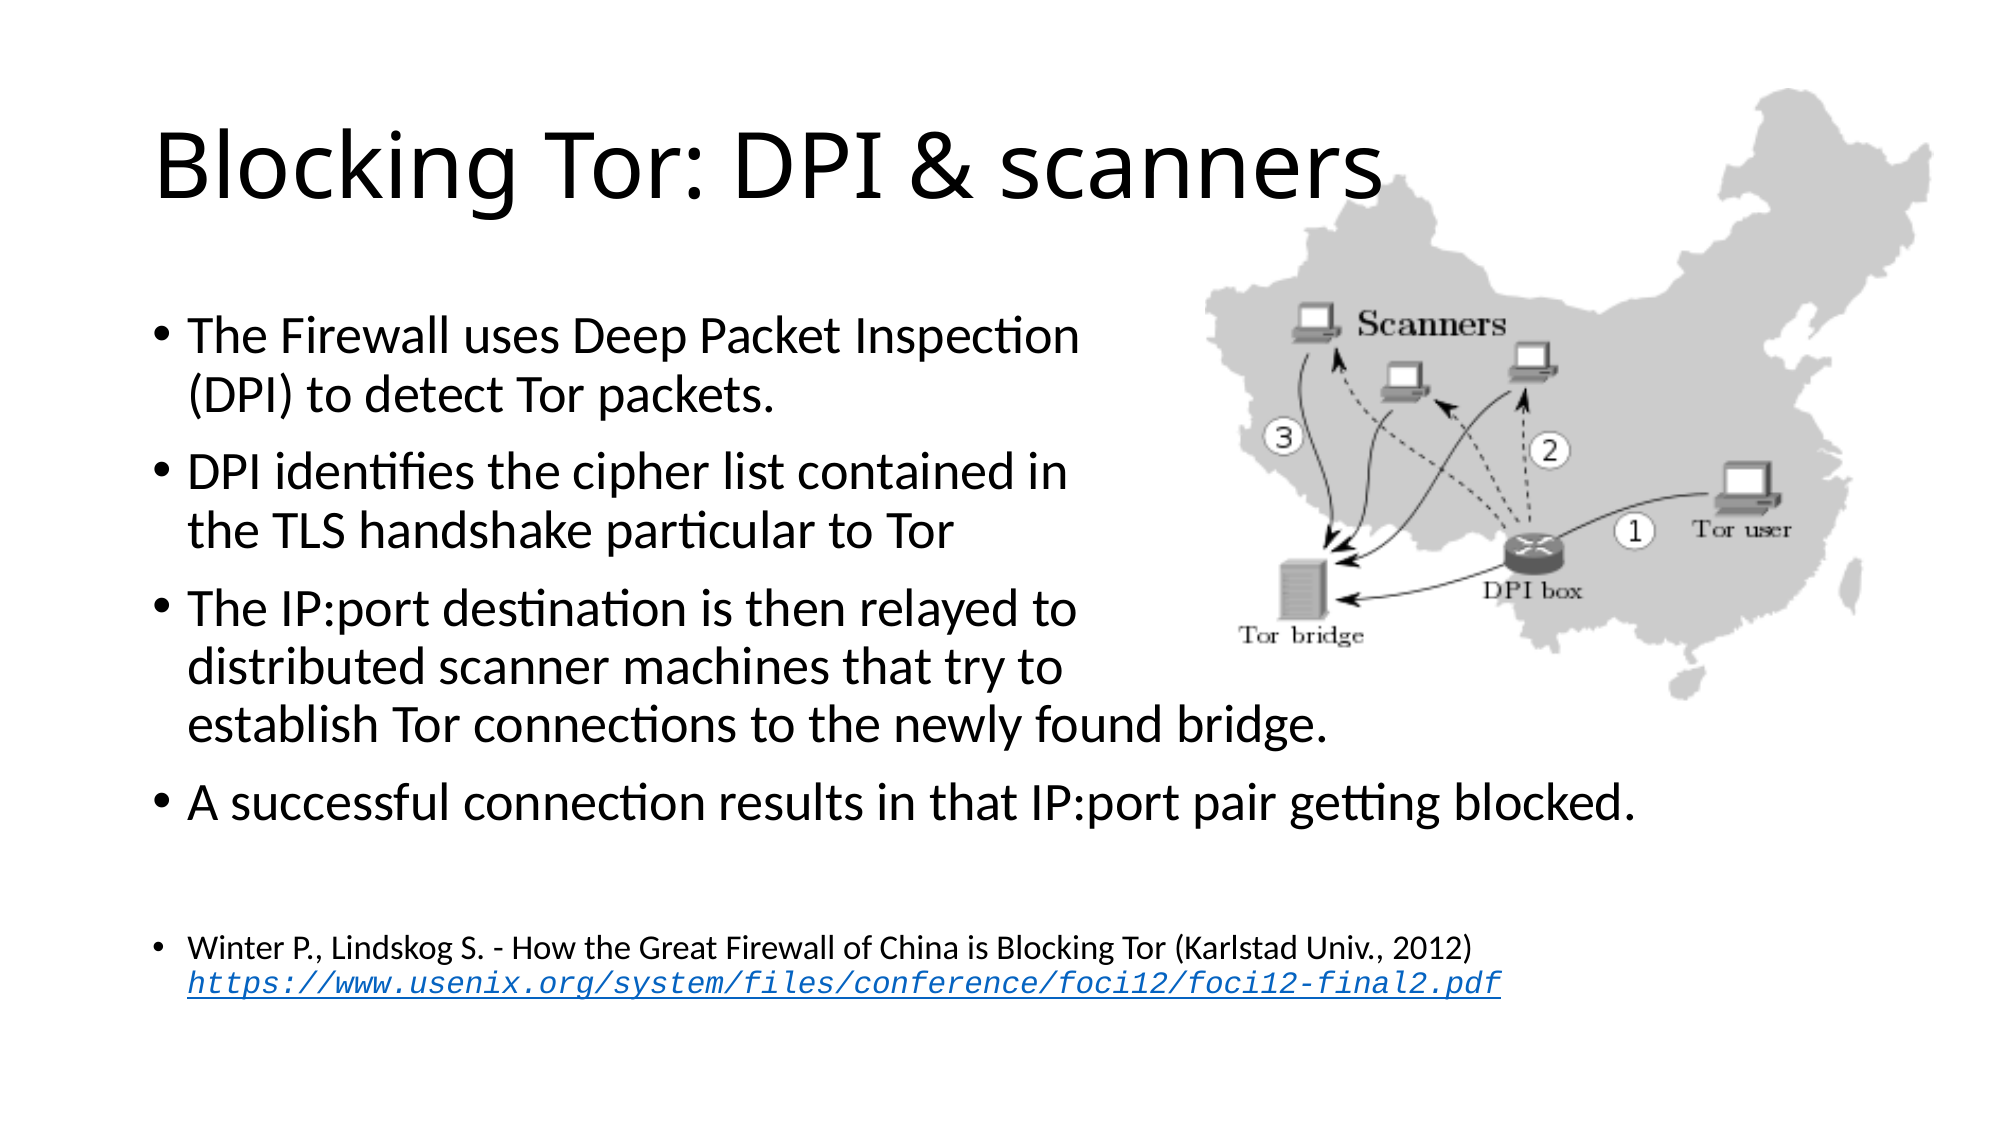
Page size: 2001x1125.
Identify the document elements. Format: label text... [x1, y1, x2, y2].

title Blocking Tor: DPI & scanners [137, 59, 1863, 278]
list The Firewall uses Deep Packet Inspection (DPI) to detect Tor packets. DPI identifies the cipher list contained in the TLS handshake particular to Tor The IP:port destination is then relayed to distributed scanner machines that try to establish Tor connections to the newly found bridge. A successful connection results in that IP:port pair getting blocked. Winter P., Lindskog S. - How the Great Firewall of China is Blocking Tor (Karlstad Univ., 2012) https://www.usenix.org/system/files/conference/foci12/foci12-final2.pdf [137, 299, 1863, 1014]
picture [1205, 88, 1934, 703]
